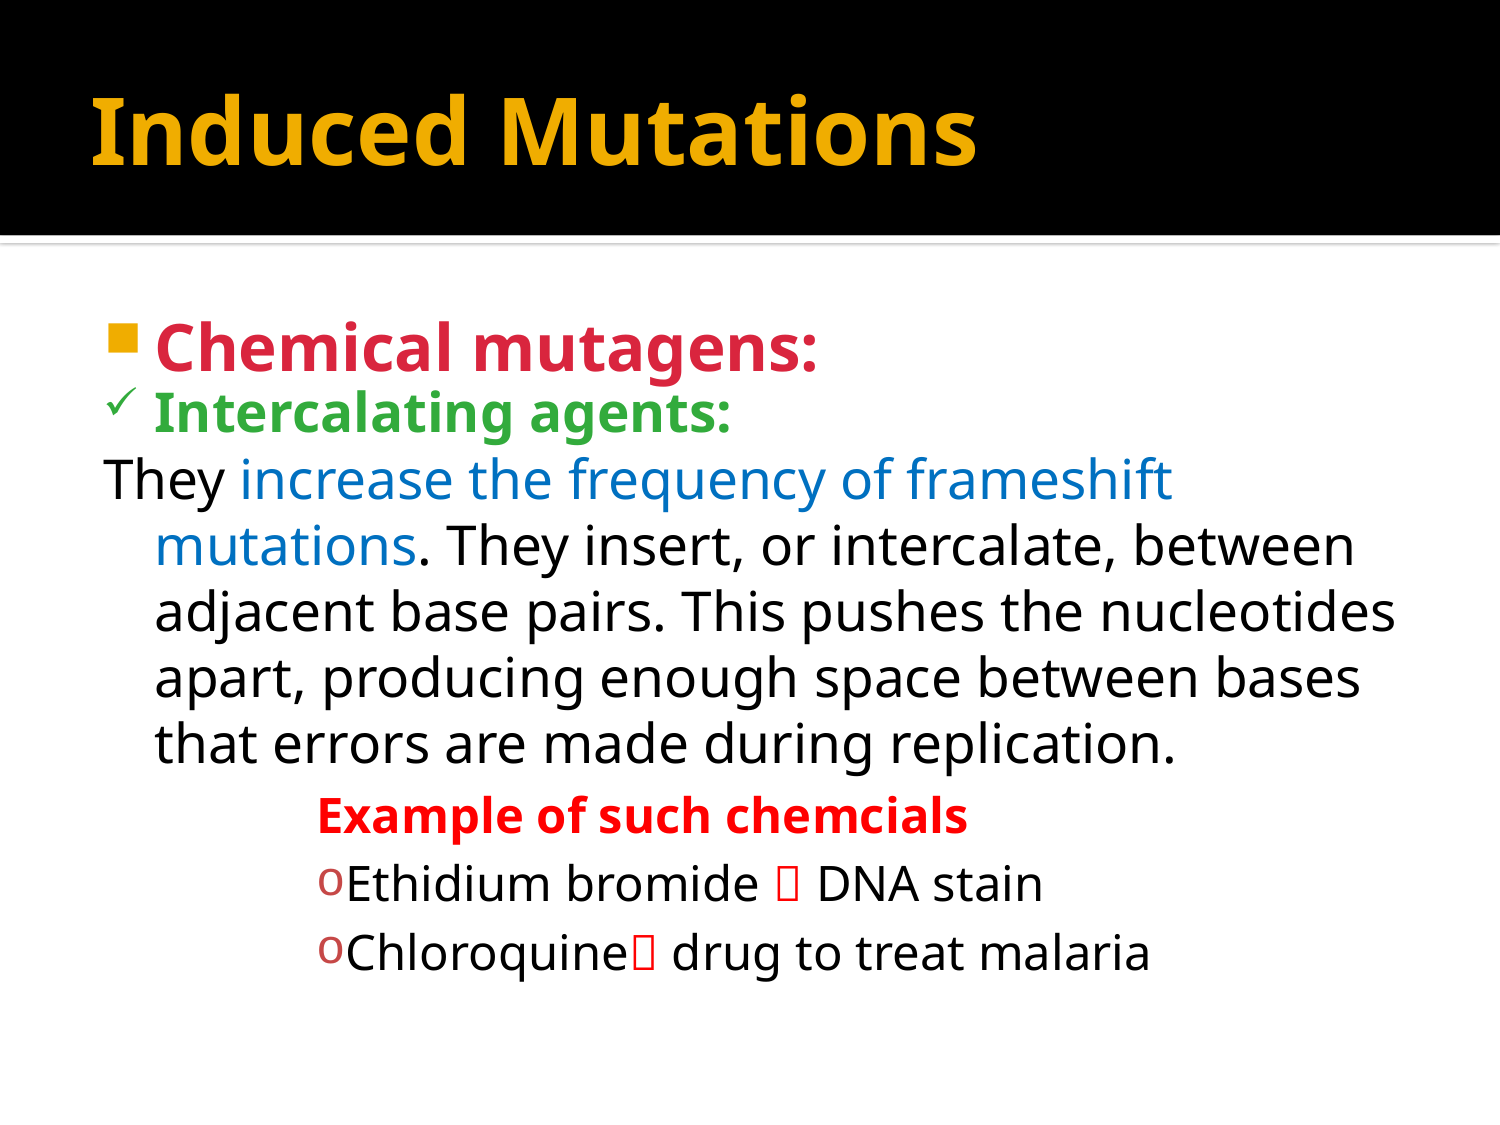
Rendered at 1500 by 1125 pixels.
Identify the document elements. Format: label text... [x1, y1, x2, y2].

title Induced Mutations [75, 25, 1425, 231]
list Chemical mutagens: Intercalating agents: They increase the frequency of frameshift mutations. They insert, or intercalate, between adjacent base pairs. This pushes the nucleotides apart, producing enough space between bases that errors are made during replication. Example of such chemcials Ethidium bromide  DNA stain Chloroquine drug to treat malaria [75, 291, 1425, 1050]
